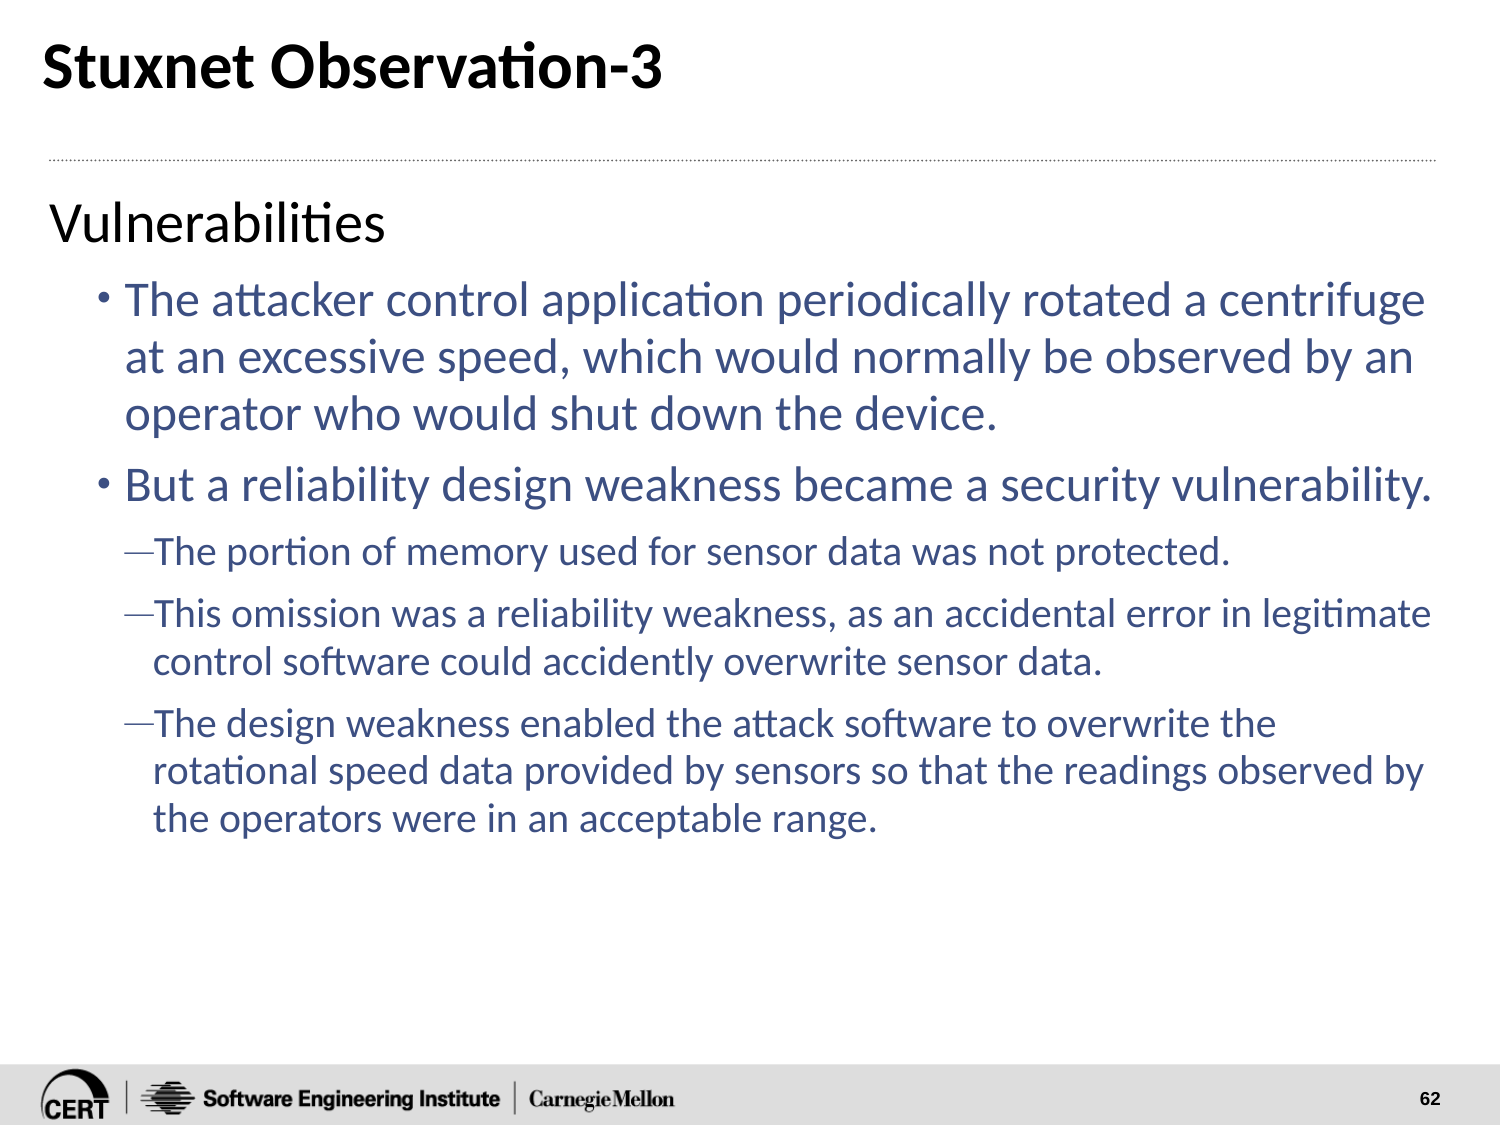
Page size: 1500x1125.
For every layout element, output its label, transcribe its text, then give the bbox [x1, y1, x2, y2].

picture [24, 1065, 688, 1125]
title Stuxnet Observation-3 [42, 37, 1434, 155]
list Vulnerabilities The attacker control application periodically rotated a centrifuge at an excessive speed, which would normally be observed by an operator who would shut down the device. But a reliability design weakness became a security vulnerability. The portion of memory used for sensor data was not protected. This omission was a reliability weakness, as an accidental error in legitimate control software could accidently overwrite sensor data. The design weakness enabled the attack software to overwrite the rotational speed data provided by sensors so that the readings observed by the operators were in an acceptable range. [49, 187, 1437, 1001]
